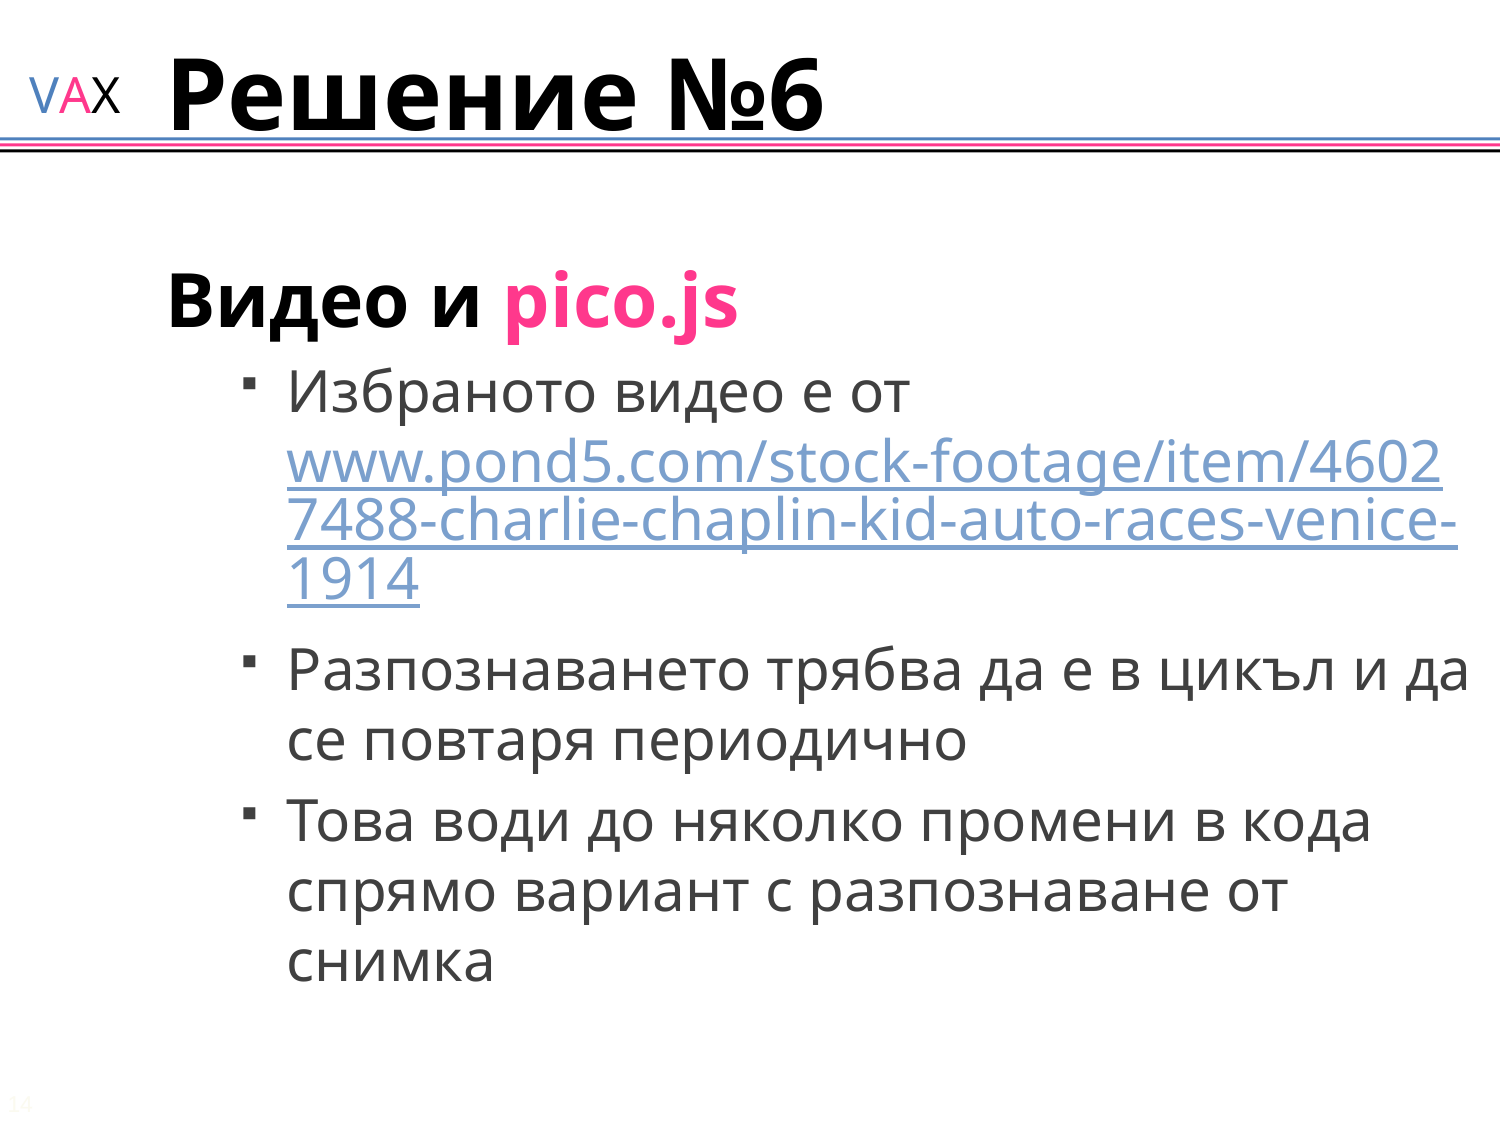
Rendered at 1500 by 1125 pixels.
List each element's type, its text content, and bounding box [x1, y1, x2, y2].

list Видео и pico.js Избраното видео е от www.pond5.com/stock-footage/item/46027488-charlie-chaplin-kid-auto-races-venice-1914 Разпознаването трябва да е в цикъл и да се повтаря периодично Това води до няколко промени в кода спрямо вариант с разпознаване от снимка [150, 200, 1488, 1113]
title Решение №6 [0, 37, 1500, 144]
